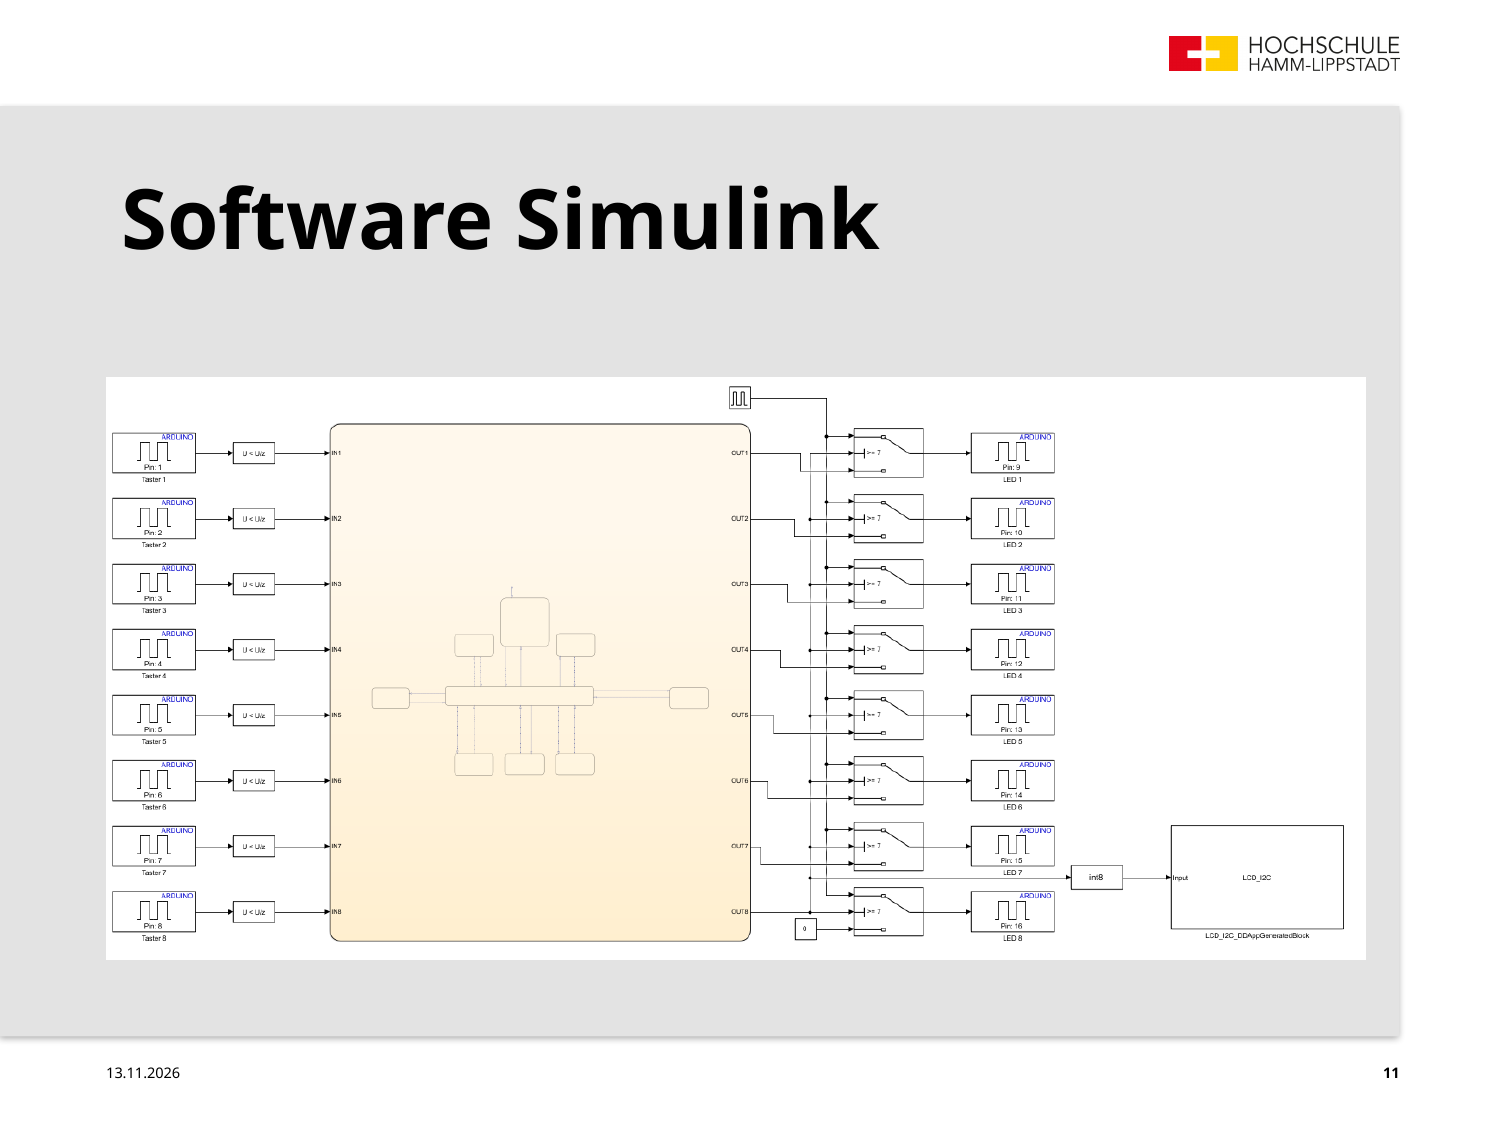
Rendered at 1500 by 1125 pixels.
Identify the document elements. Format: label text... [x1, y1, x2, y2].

slide_number 11 [1049, 1065, 1400, 1084]
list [105, 376, 1366, 960]
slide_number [106, 1065, 457, 1084]
picture [1169, 36, 1400, 71]
title Software Simulink [106, 122, 1366, 310]
